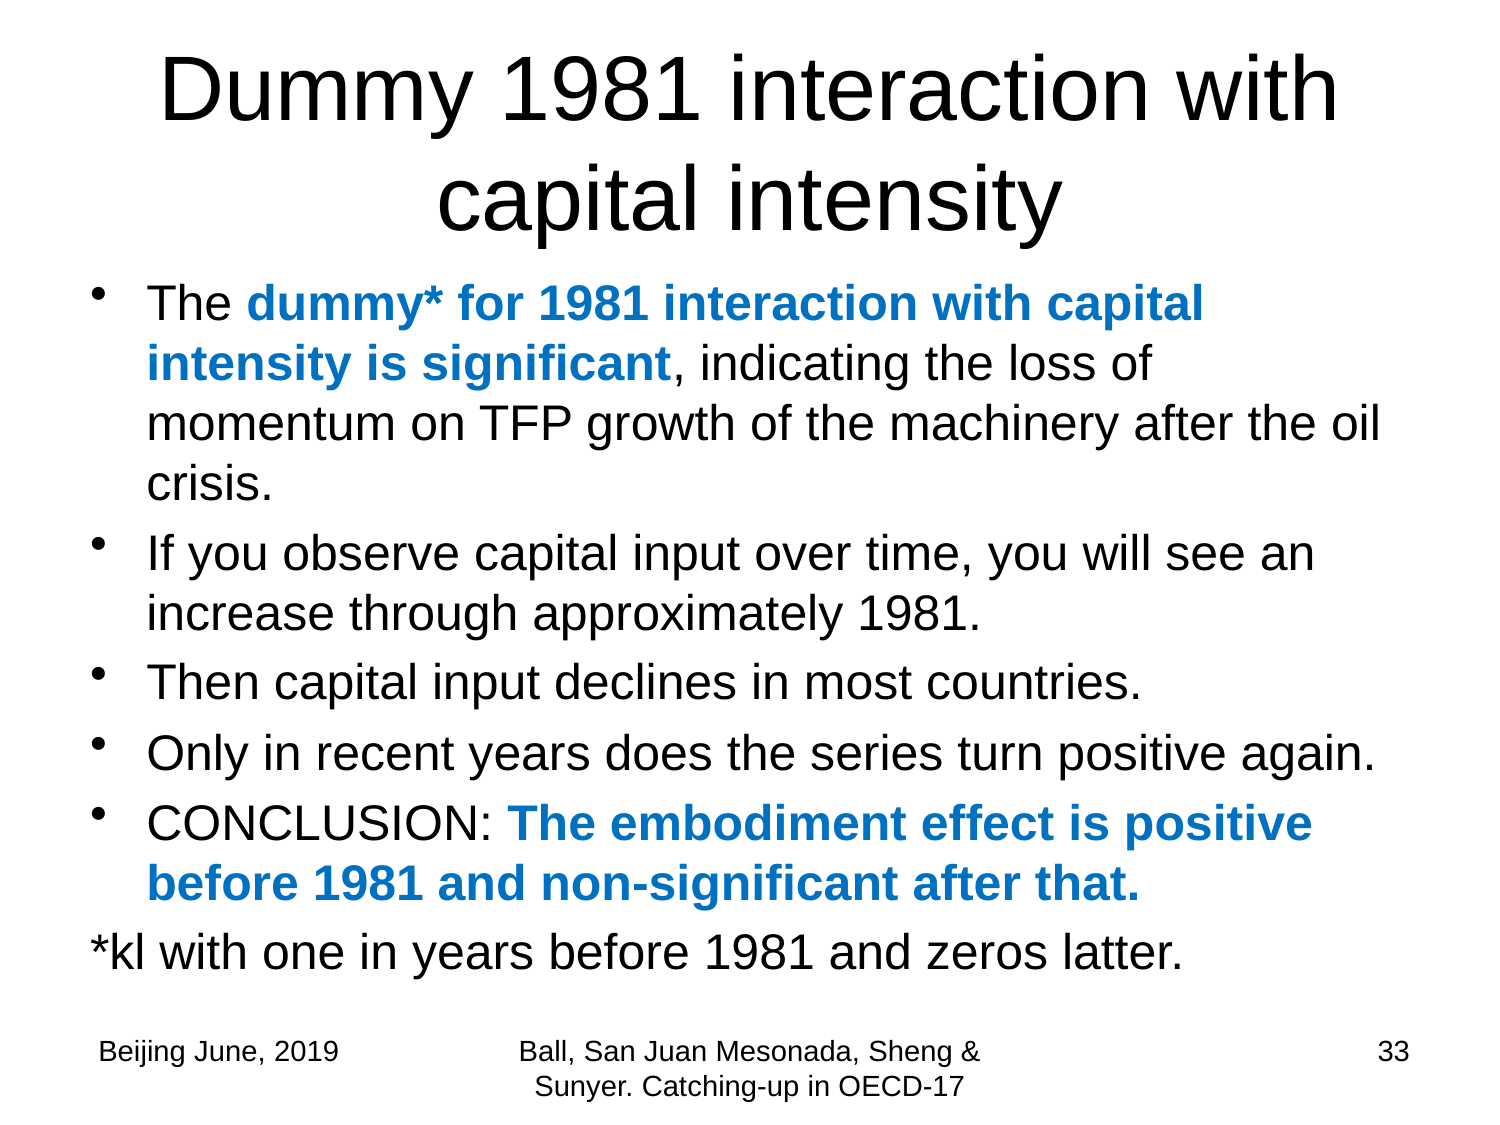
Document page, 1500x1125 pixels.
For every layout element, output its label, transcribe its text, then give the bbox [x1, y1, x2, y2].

title Dummy 1981 interaction with capital intensity [75, 45, 1425, 233]
footer Ball, San Juan Mesonada, Sheng & Sunyer. Catching-up in OECD-17 [454, 1024, 1046, 1103]
list The dummy* for 1981 interaction with capital intensity is significant, indicating the loss of momentum on TFP growth of the machinery after the oil crisis. If you observe capital input over time, you will see an increase through approximately 1981. Then capital input declines in most countries. Only in recent years does the series turn positive again. CONCLUSION: The embodiment effect is positive before 1981 and non-significant after that. *kl with one in years before 1981 and zeros latter. [75, 262, 1425, 1005]
slide_number 33 [1074, 1024, 1426, 1103]
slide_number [74, 1024, 426, 1103]
